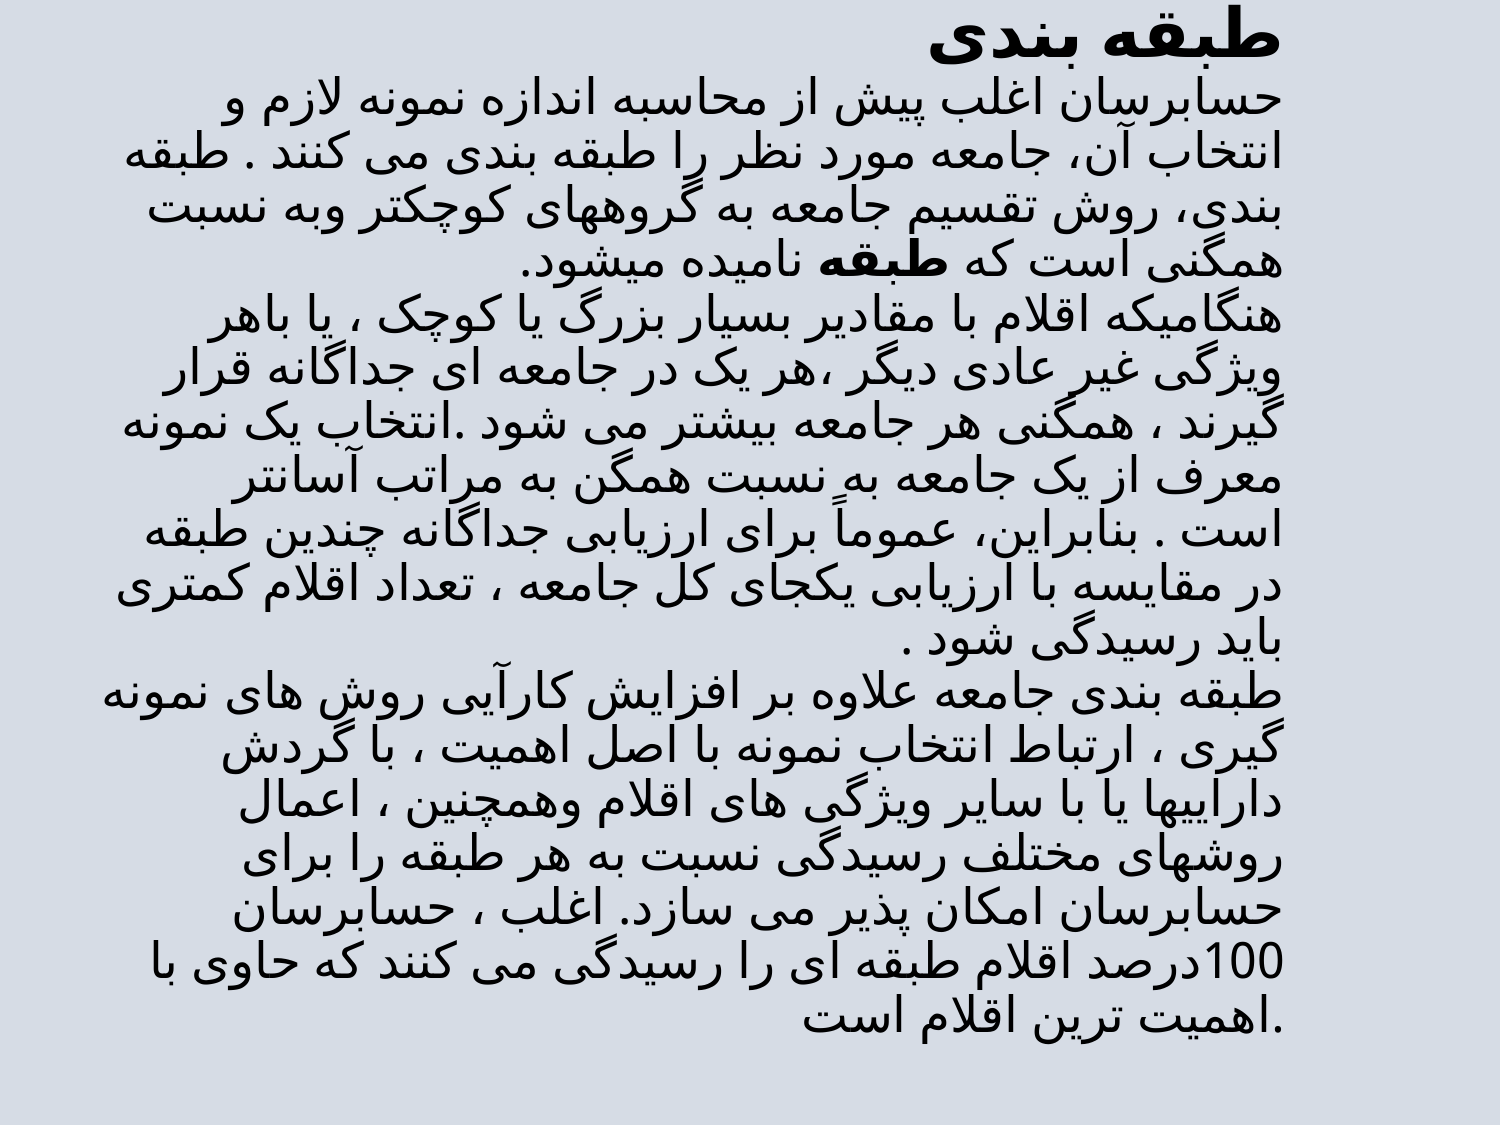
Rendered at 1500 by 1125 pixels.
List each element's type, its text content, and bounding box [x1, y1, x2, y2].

title طبقه بندی حسابرسان اغلب پیش از محاسبه اندازه نمونه لازم و انتخاب آن، جامعه مورد نظر را طبقه بندی می کنند . طبقه بندی، روش تقسیم جامعه به گروههای کوچکتر وبه نسبت همگنی است که طبقه نامیده میشود. هنگامیکه اقلام با مقادیر بسیار بزرگ یا کوچک ، یا باهر ویژگی غیر عادی دیگر ،هر یک در جامعه ای جداگانه قرار گیرند ، همگنی هر جامعه بیشتر می شود .انتخاب یک نمونه معرف از یک جامعه به نسبت همگن به مراتب آسانتر است . بنابراین، عموماً برای ارزیابی جداگانه چندین طبقه در مقایسه با ارزیابی یکجای کل جامعه ، تعداد اقلام کمتری باید رسیدگی شود . طبقه بندی جامعه علاوه بر افزایش کارآیی روش های نمونه گیری ، ارتباط انتخاب نمونه با اصل اهمیت ، با گردش داراییها یا با سایر ویژگی های اقلام وهمچنین ، اعمال روشهای مختلف رسیدگی نسبت به هر طبقه را برای حسابرسان امکان پذیر می سازد. اغلب ، حسابرسان 100درصد اقلام طبقه ای را رسیدگی می کنند که حاوی با اهمیت ترین اقلام است. [75, 45, 1300, 997]
